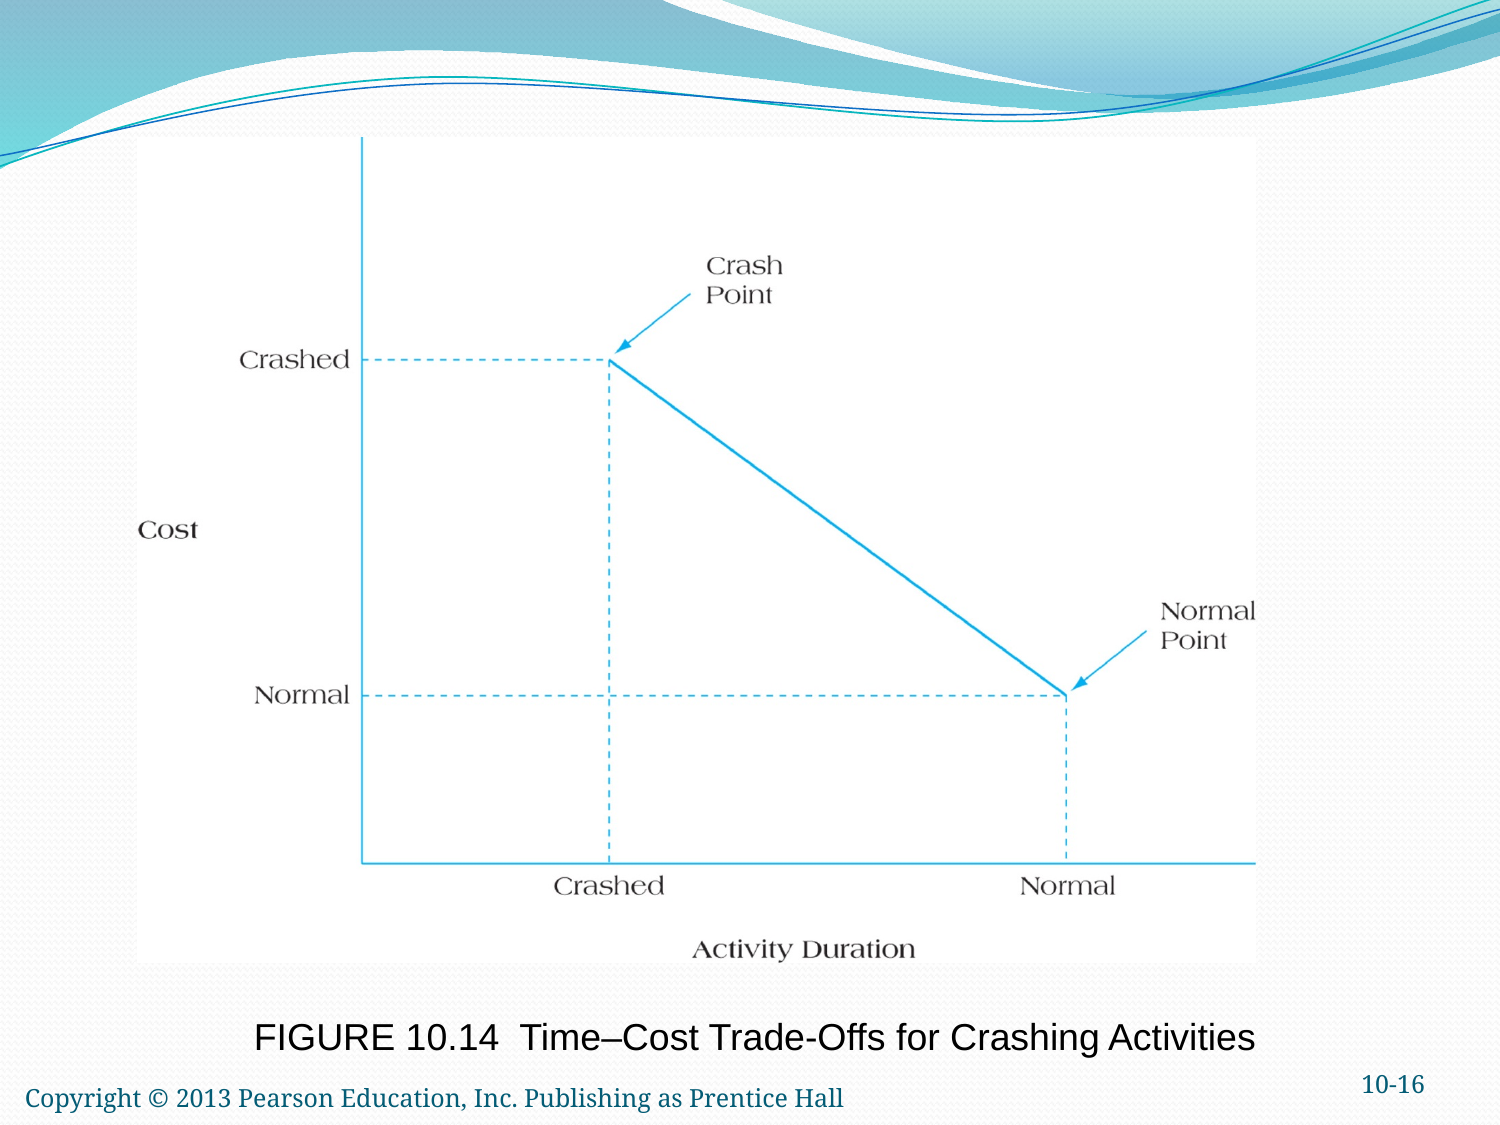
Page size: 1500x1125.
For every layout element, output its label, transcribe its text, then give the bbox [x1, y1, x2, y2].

picture [137, 137, 1256, 963]
slide_number 10-16 [1299, 1042, 1425, 1103]
text_box Copyright © 2013 Pearson Education, Inc. Publishing as Prentice Hall [24, 1074, 988, 1113]
text_box FIGURE 10.14 Time–Cost Trade-Offs for Crashing Activities [239, 1005, 1282, 1066]
